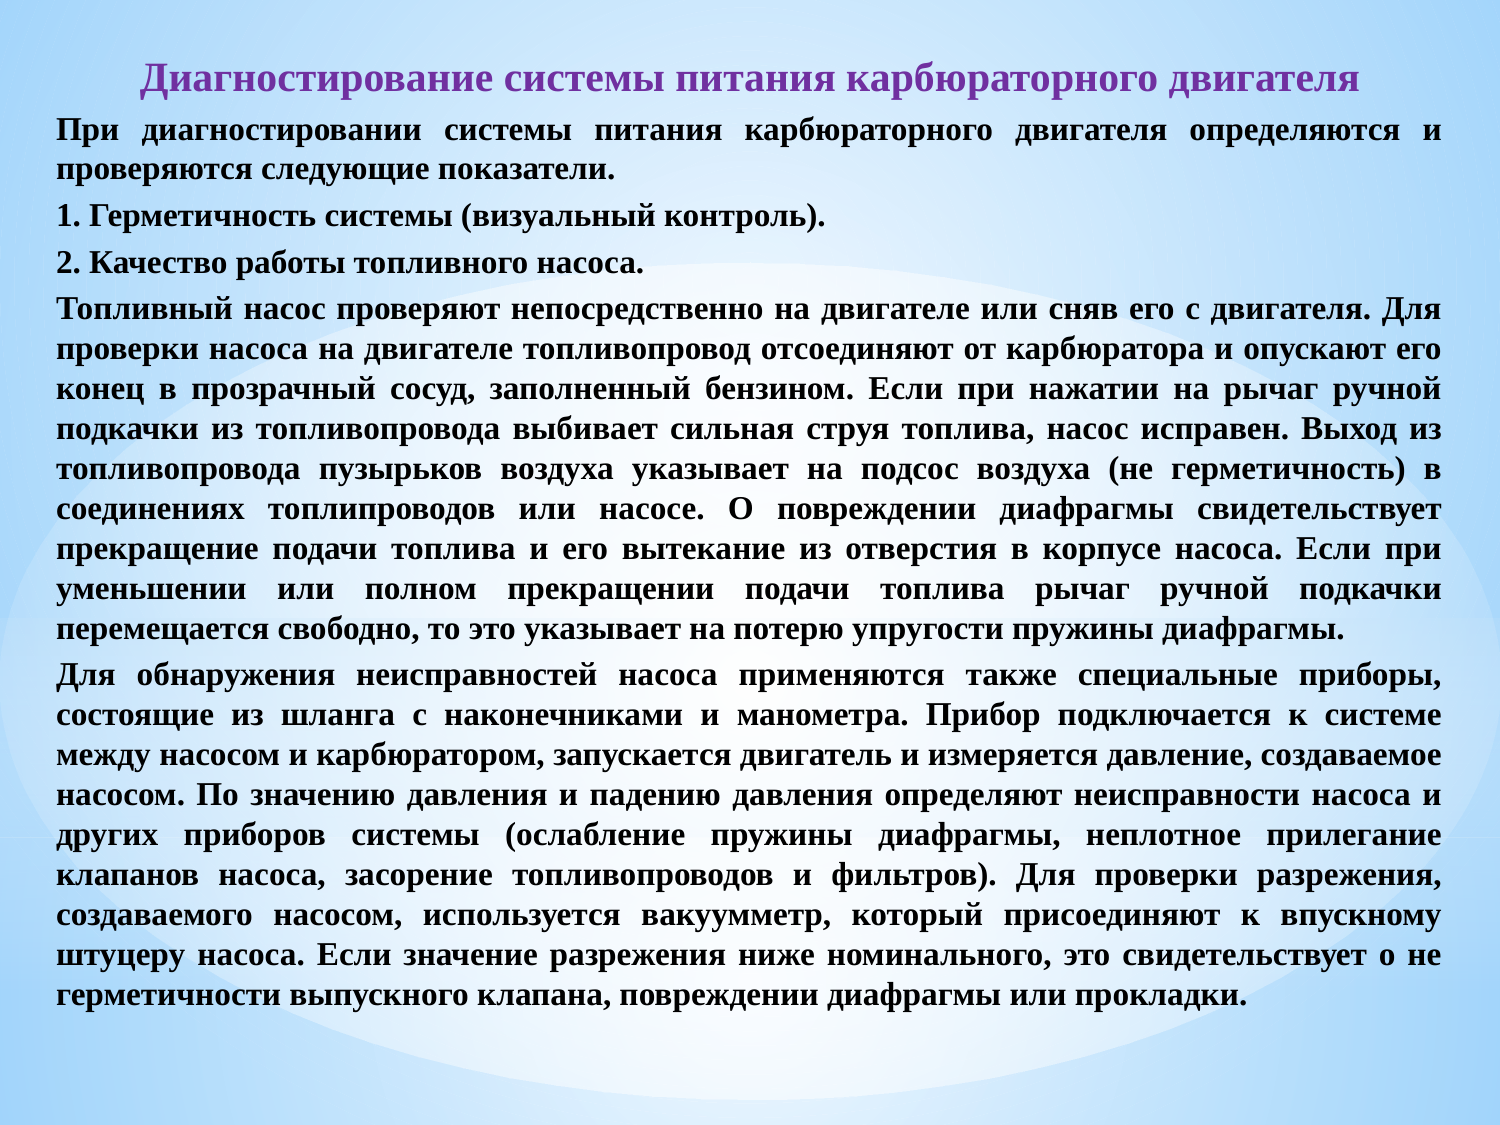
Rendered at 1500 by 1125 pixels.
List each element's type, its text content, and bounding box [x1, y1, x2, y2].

text_box Диагностирование системы питания карбюраторного двигателя При диагностировании системы питания карбюраторного двигателя определяются и проверяются следующие показатели. 1. Герметичность системы (визуальный контроль). 2. Качество работы топливного насоса. Топливный насос проверяют непосредственно на двигателе или сняв его с двигателя. Для проверки насоса на двигателе топливопровод отсоединяют от карбюратора и опускают его конец в прозрачный сосуд, заполненный бензином. Если при нажатии на рычаг ручной подкачки из топливопровода выбивает сильная струя топлива, насос исправен. Выход из топливопровода пузырьков воздуха указывает на подсос воздуха (не герметичность) в соединениях топлипроводов или насосе. О повреждении диафрагмы свидетельствует прекращение подачи топлива и его вытекание из отверстия в корпусе насоса. Если при уменьшении или полном прекращении подачи топлива рычаг ручной подкачки перемещается свободно, то это указывает на потерю упругости пружины диафрагмы. Для обнаружения неисправностей насоса применяются также специальные приборы, состоящие из шланга с наконечниками и манометра. Прибор подключается к системе между насосом и карбюратором, запускается двигатель и измеряется давление, создаваемое насосом. По значению давления и падению давления определяют неисправности насоса и других приборов системы (ослабление пружины диафрагмы, неплотное прилегание клапанов насоса, засорение топливопроводов и фильтров). Для проверки разрежения, создаваемого насосом, используется вакуумметр, который присоединяют к впускному штуцеру насоса. Если значение разрежения ниже номинального, это свидетельствует о не герметичности выпускного клапана, повреждении диафрагмы или прокладки. [41, 42, 1459, 1047]
